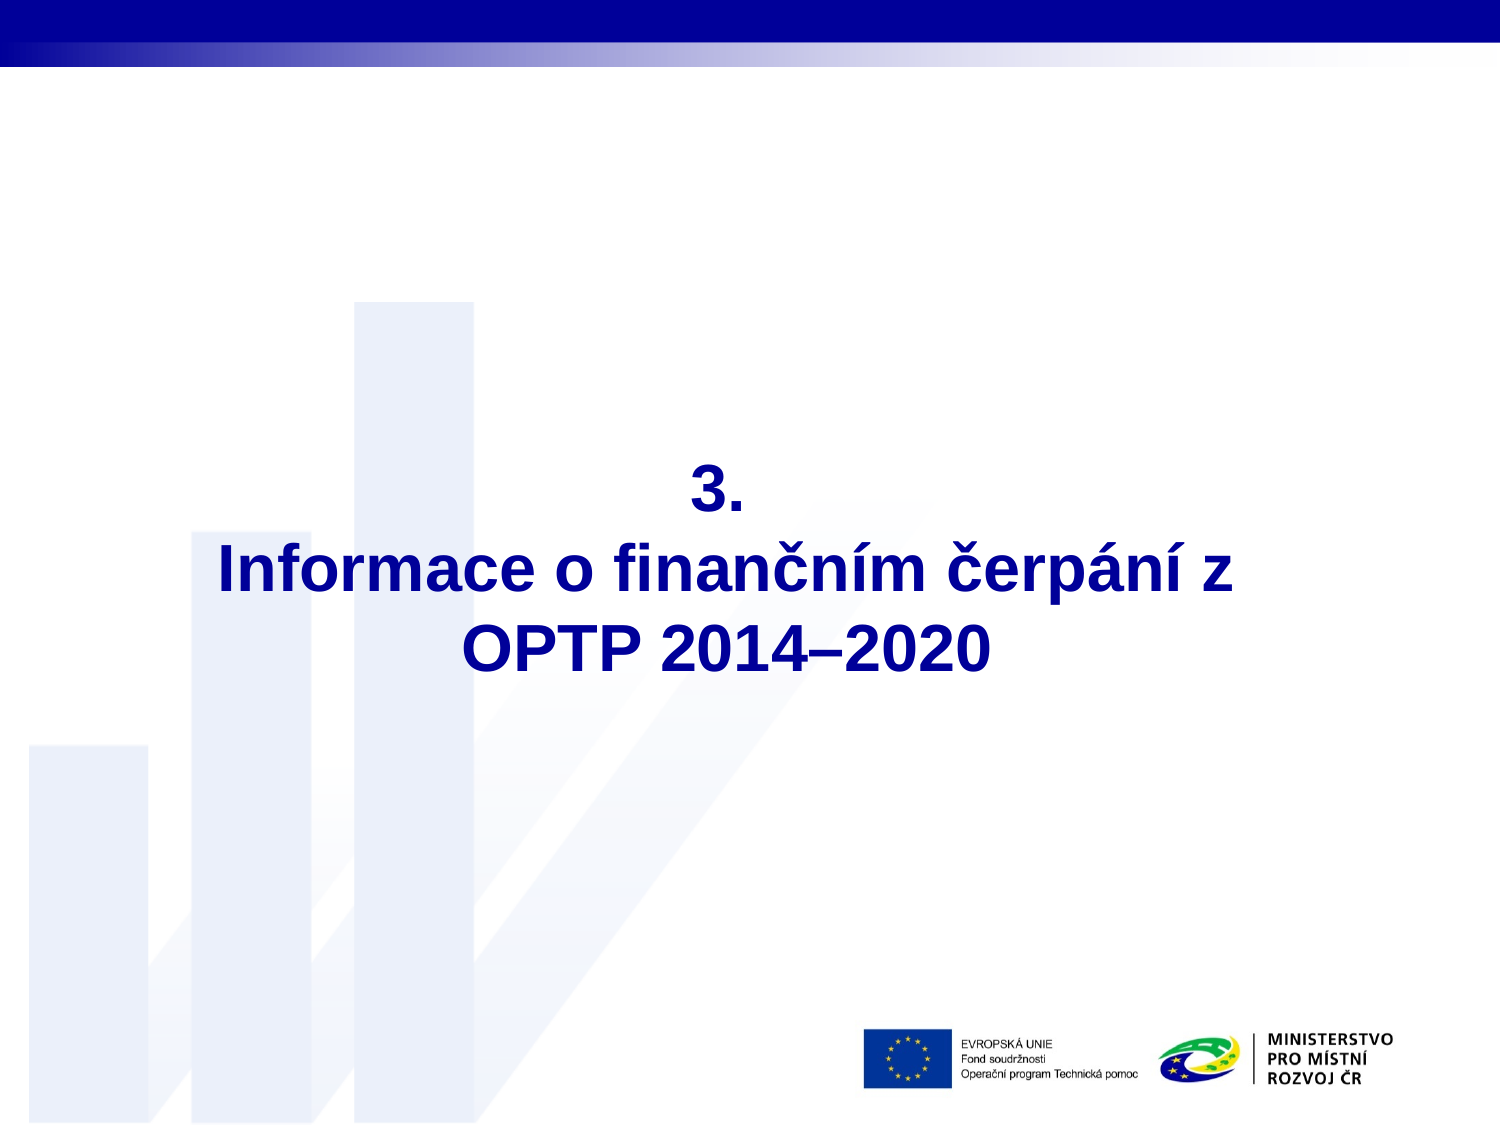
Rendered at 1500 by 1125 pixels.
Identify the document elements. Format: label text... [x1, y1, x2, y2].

title 3. Informace o finančním čerpání z OPTP 2014–2020 [135, 361, 1319, 693]
picture [29, 302, 1412, 1125]
